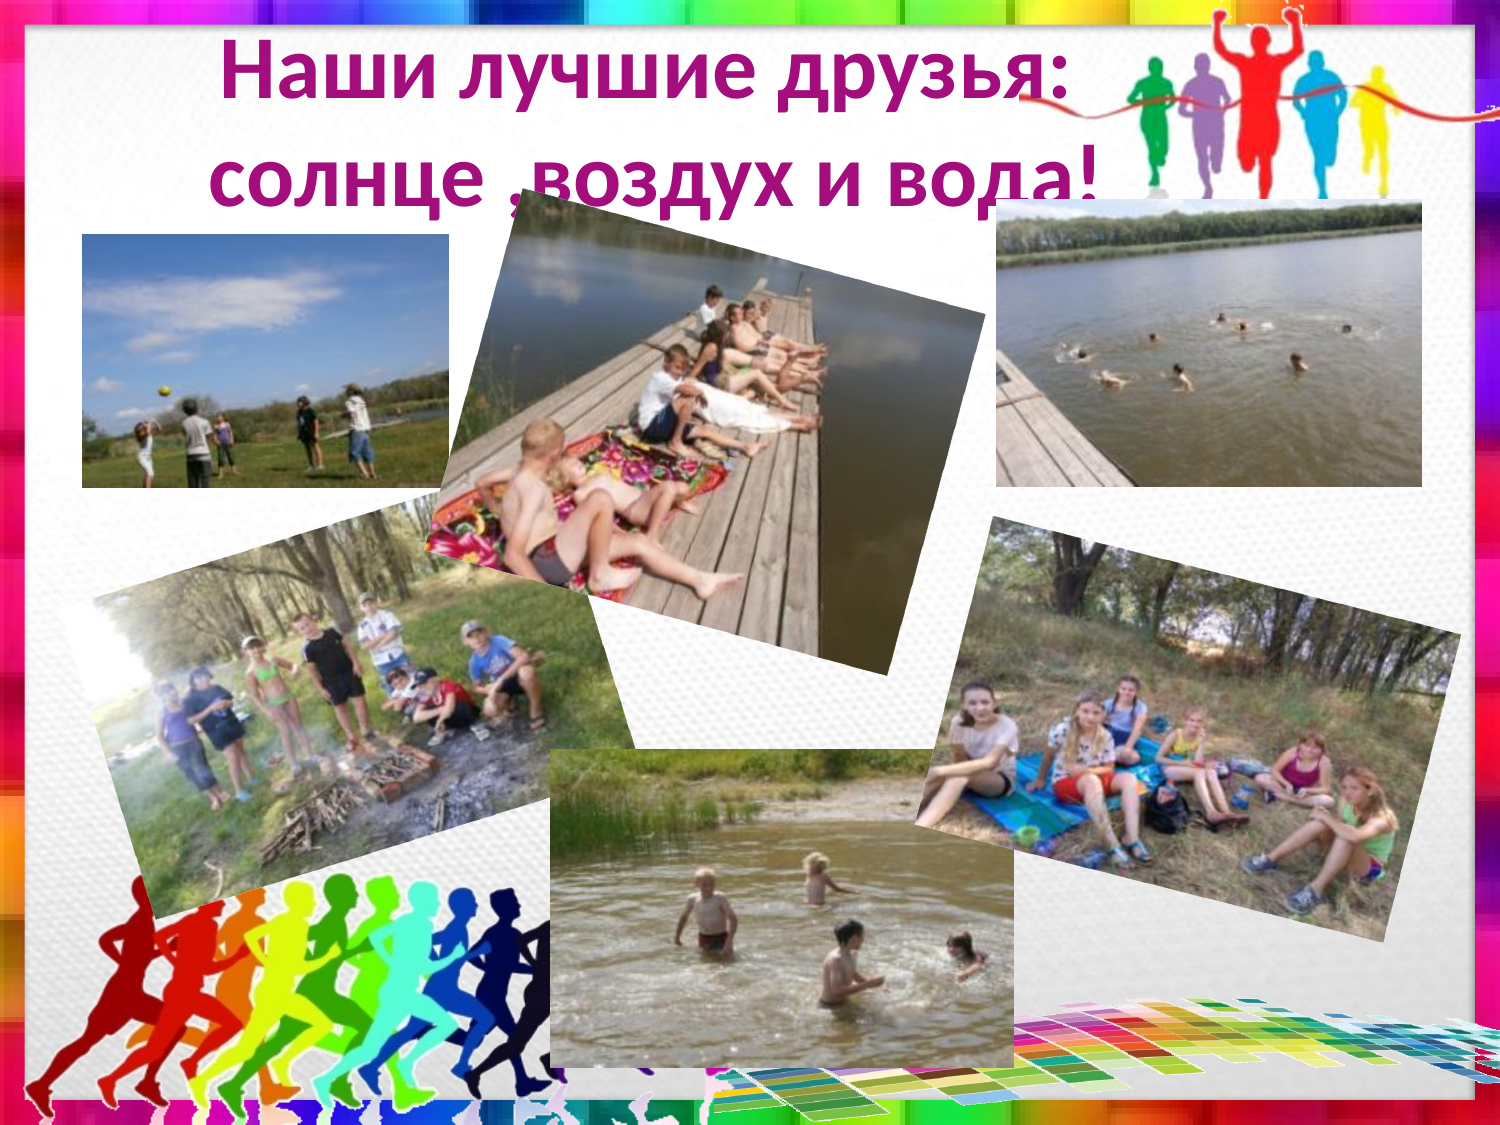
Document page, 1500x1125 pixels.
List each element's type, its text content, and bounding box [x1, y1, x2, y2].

picture [0, 0, 1500, 1125]
title Наши лучшие друзья: солнце ,воздух и вода! [75, 0, 1219, 233]
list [81, 234, 449, 488]
